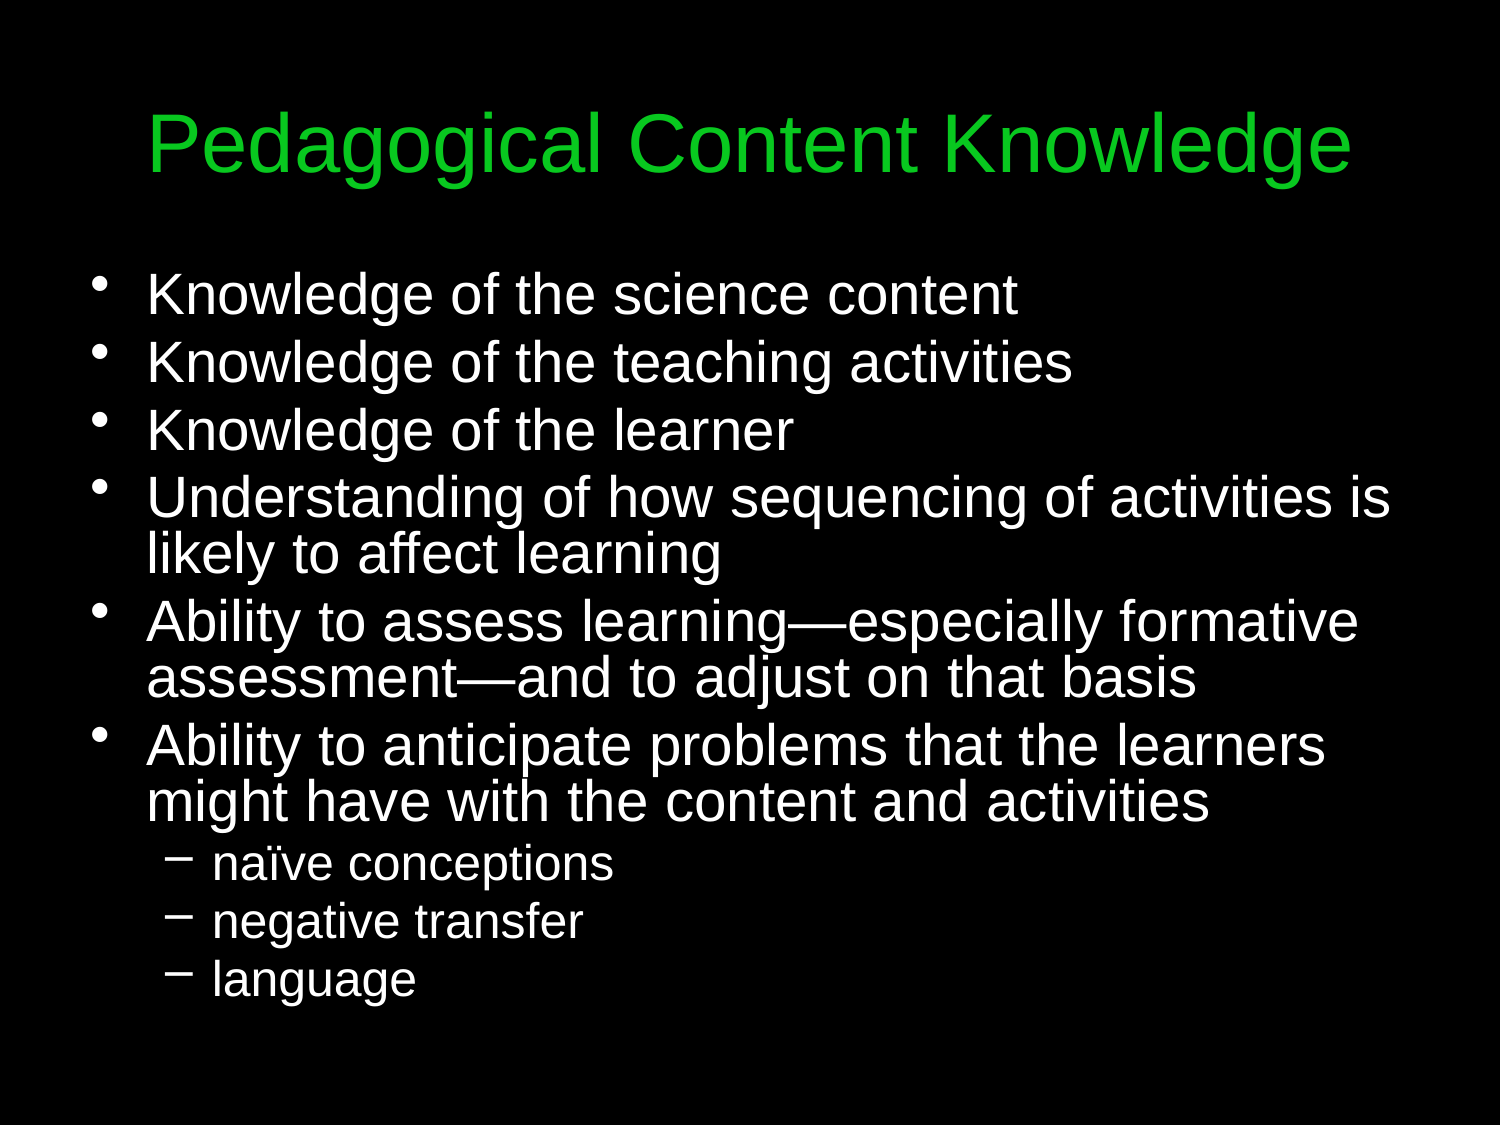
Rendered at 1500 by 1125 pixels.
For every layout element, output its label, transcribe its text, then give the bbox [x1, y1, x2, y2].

list Knowledge of the science content Knowledge of the teaching activities Knowledge of the learner Understanding of how sequencing of activities is likely to affect learning Ability to assess learning—especially formative assessment—and to adjust on that basis Ability to anticipate problems that the learners might have with the content and activities naïve conceptions negative transfer language [74, 262, 1426, 1076]
title Pedagogical Content Knowledge [74, 44, 1426, 233]
